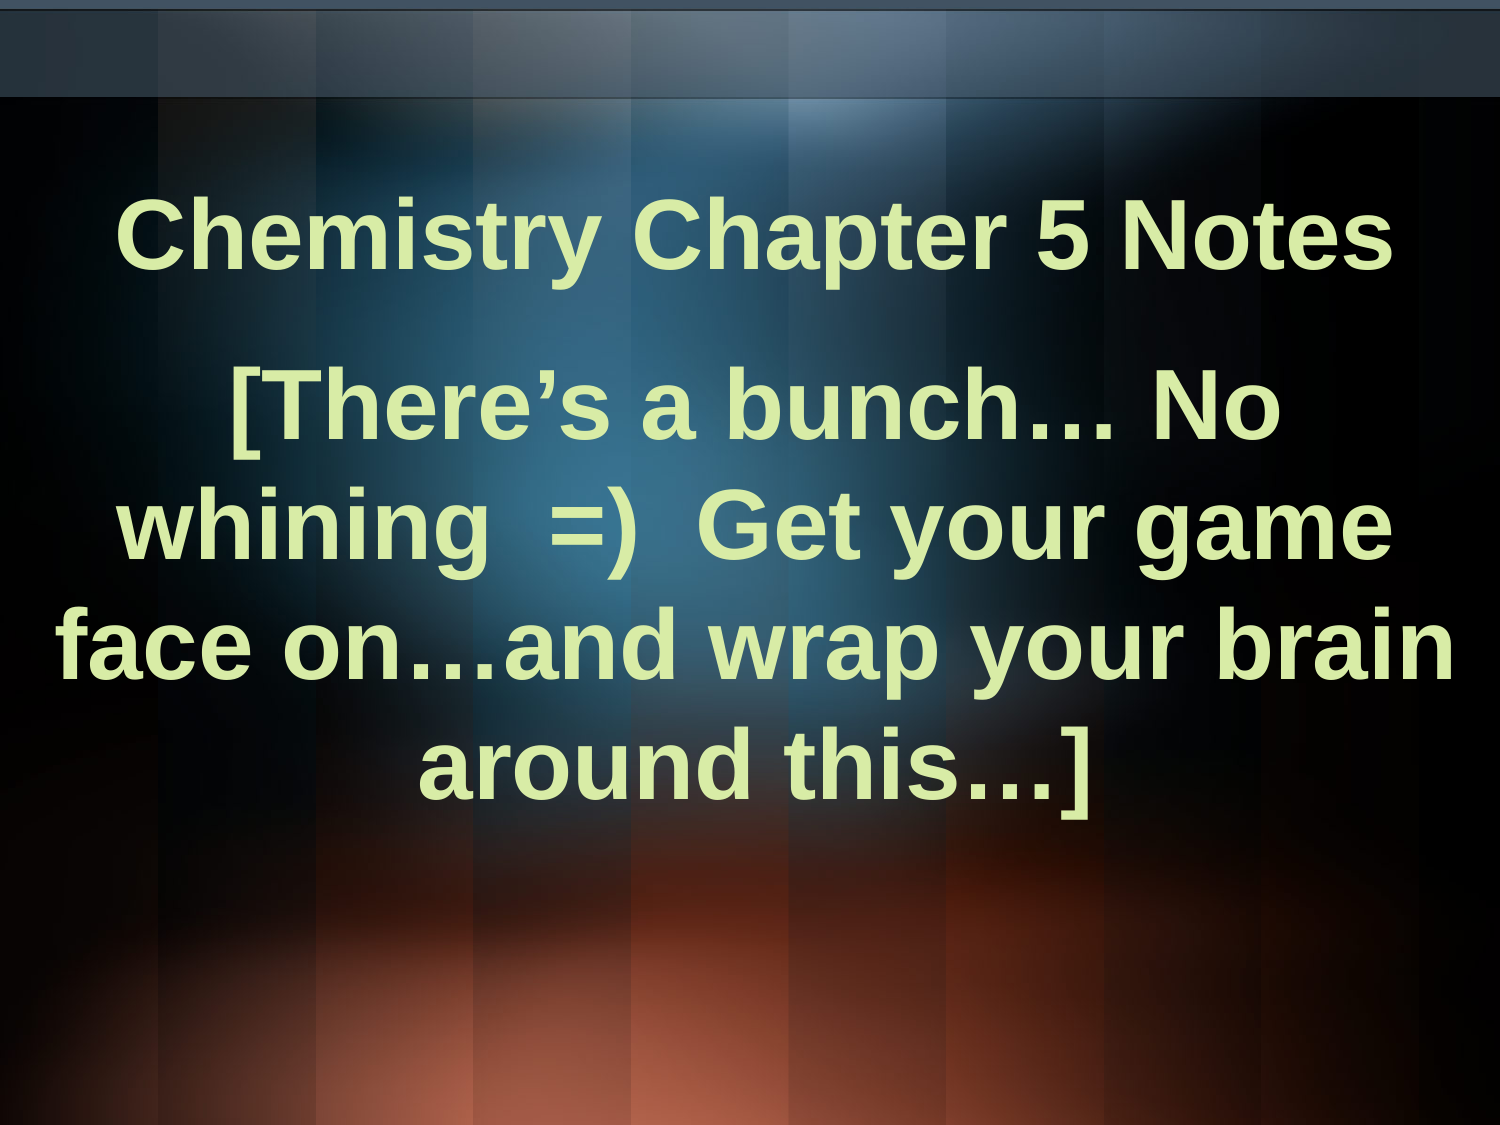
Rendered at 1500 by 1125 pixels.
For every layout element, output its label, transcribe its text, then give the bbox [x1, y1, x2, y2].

text_box Chemistry Chapter 5 Notes [There’s a bunch… No whining =) Get your game face on…and wrap your brain around this…] [37, 162, 1475, 827]
picture [0, 0, 1500, 1125]
